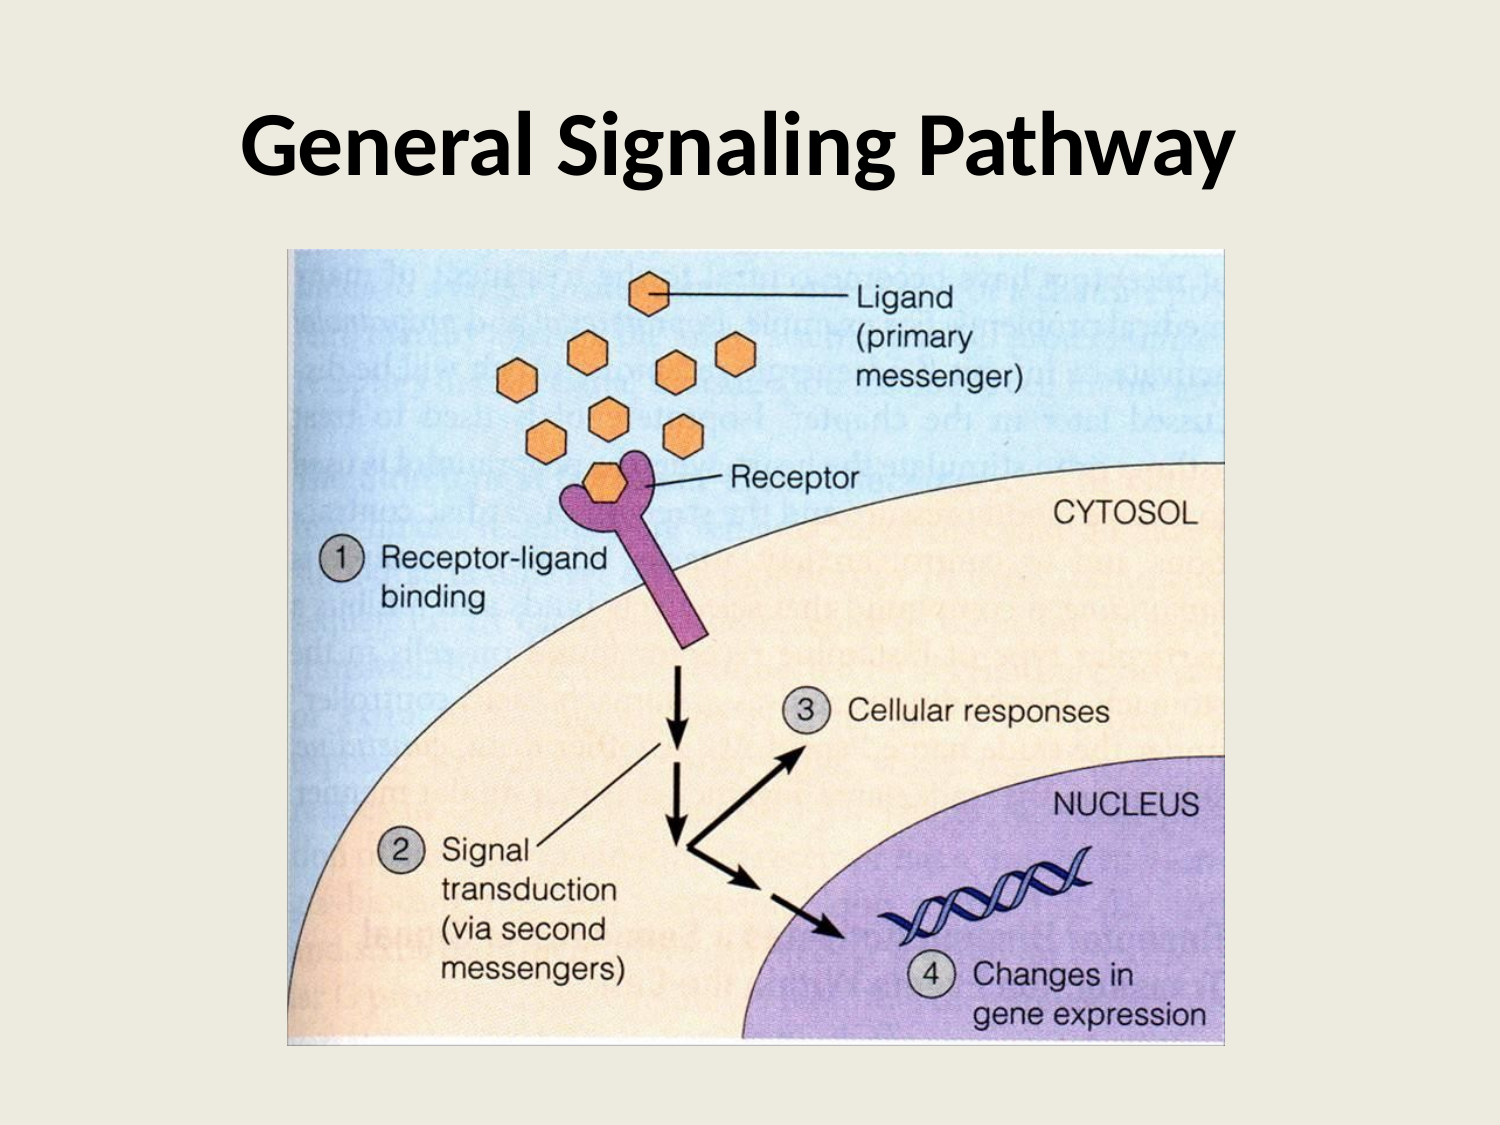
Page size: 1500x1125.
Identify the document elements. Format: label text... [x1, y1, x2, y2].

title General Signaling Pathway [237, 83, 1248, 272]
text_box [287, 249, 1225, 1046]
